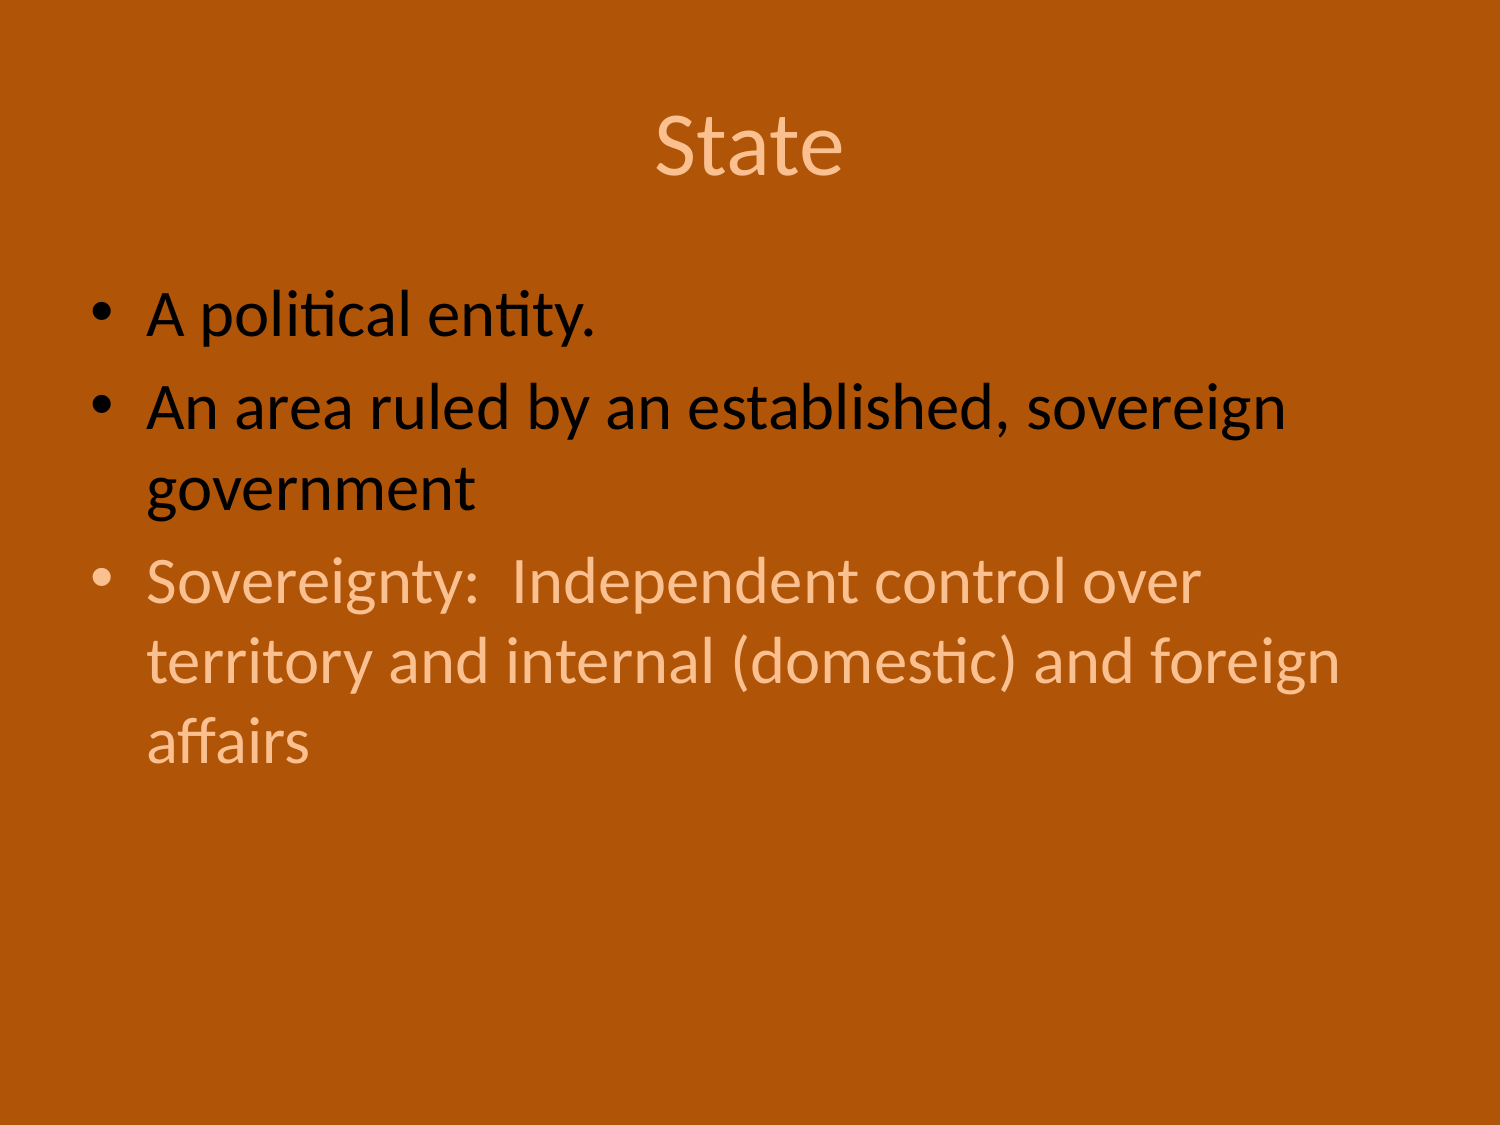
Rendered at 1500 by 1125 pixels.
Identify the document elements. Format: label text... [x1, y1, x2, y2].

list A political entity. An area ruled by an established, sovereign government Sovereignty: Independent control over territory and internal (domestic) and foreign affairs [75, 262, 1425, 1005]
title State [75, 45, 1425, 233]
